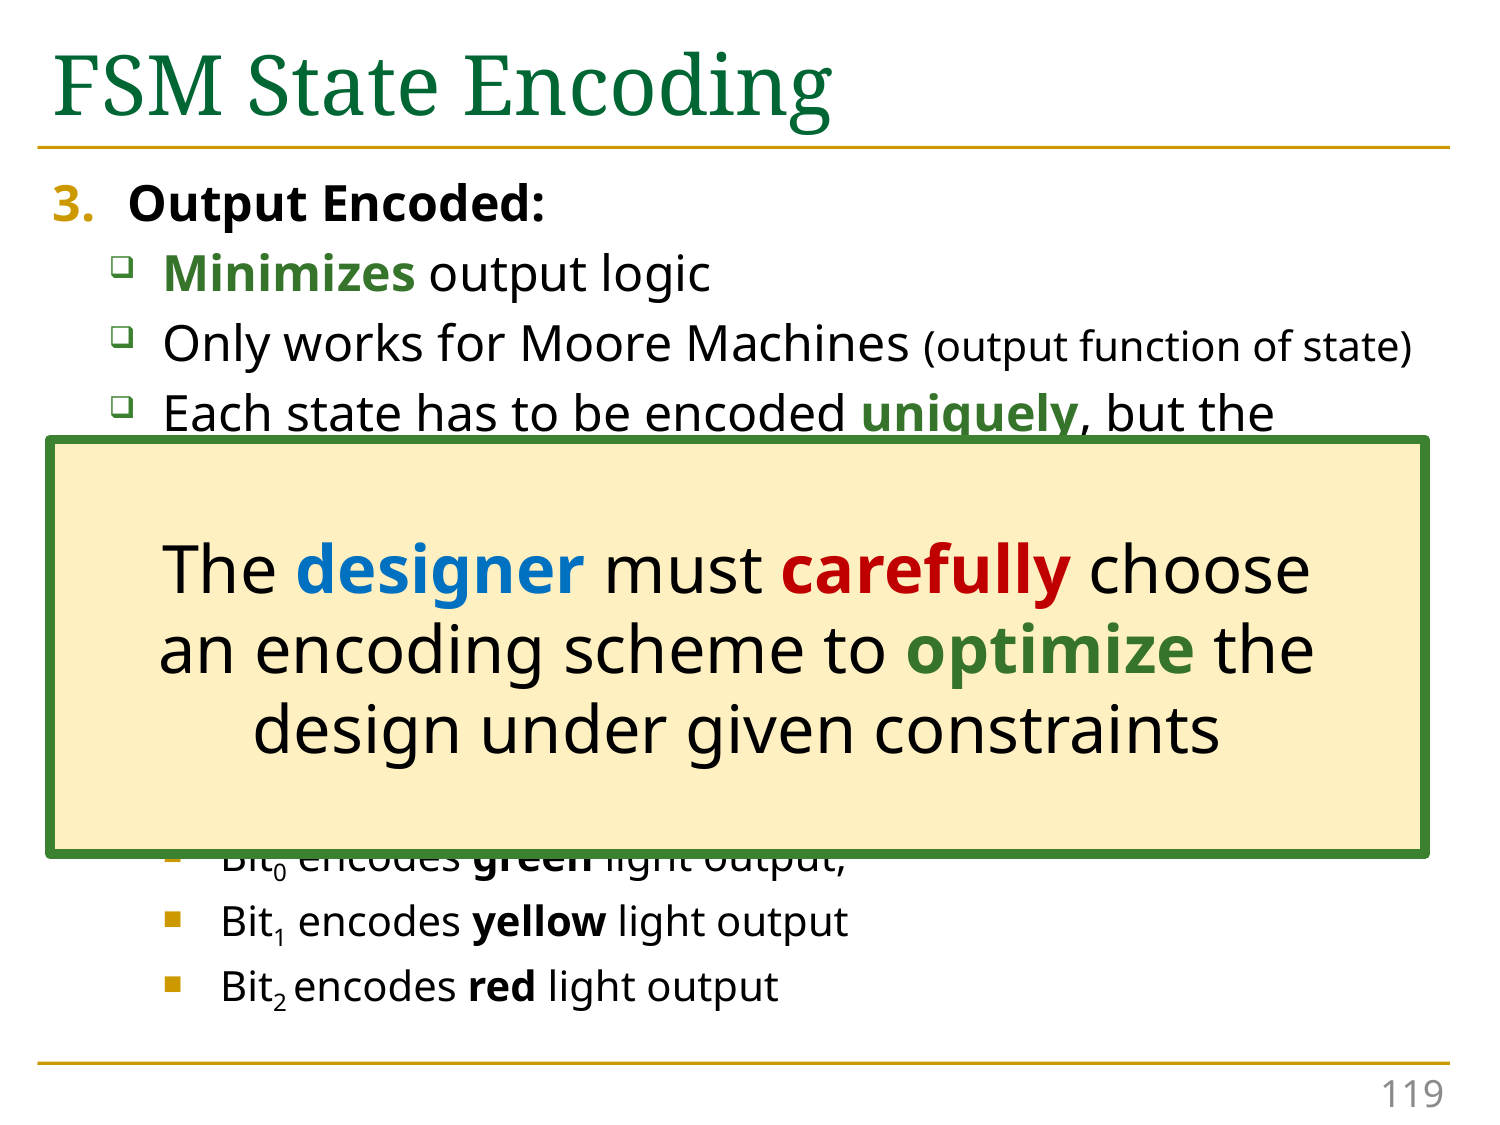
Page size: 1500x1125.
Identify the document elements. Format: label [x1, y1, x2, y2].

slide_number [1121, 1066, 1460, 1125]
title [37, 24, 1450, 163]
list [37, 163, 1450, 1016]
text_box [50, 439, 1425, 855]
